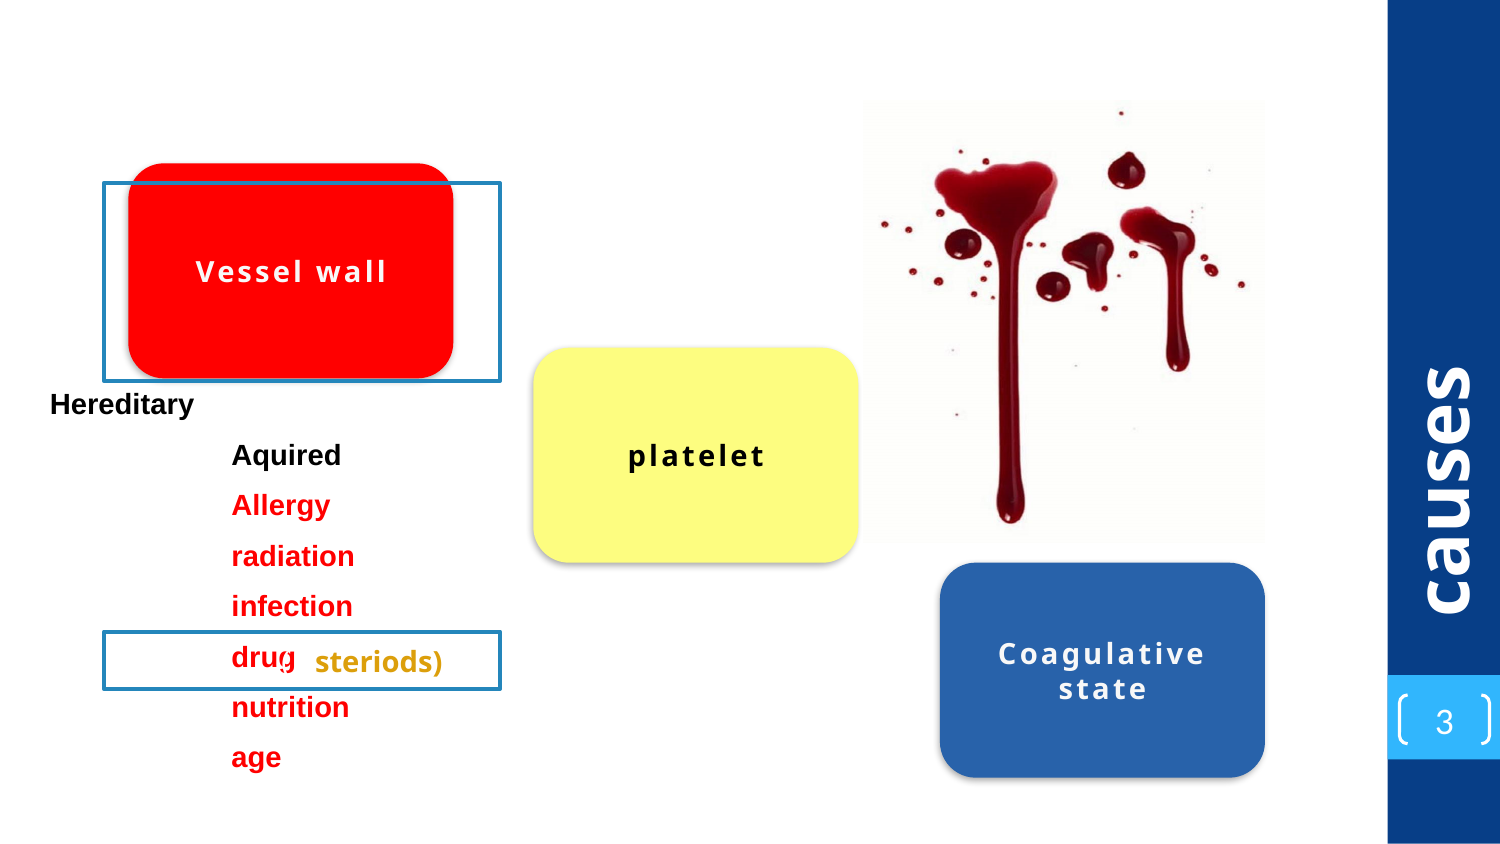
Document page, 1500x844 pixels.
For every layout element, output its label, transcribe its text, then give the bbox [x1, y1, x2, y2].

slide_number 3 [1397, 693, 1492, 746]
text_box nutrition [216, 691, 454, 731]
text_box ( ()steriods) [102, 630, 502, 691]
text_box Vessel wall [133, 163, 449, 181]
text_box radiation [216, 529, 454, 579]
text_box [102, 181, 502, 383]
text_box causes [1386, 350, 1492, 632]
text_box age [216, 731, 454, 782]
text_box Aquired [216, 428, 454, 479]
text_box infection [216, 579, 454, 630]
text_box Allergy [216, 479, 454, 529]
text_box platelet [533, 347, 857, 563]
text_box Hereditary [34, 378, 272, 428]
picture [863, 100, 1266, 544]
text_box Coagulative state [939, 562, 1265, 778]
